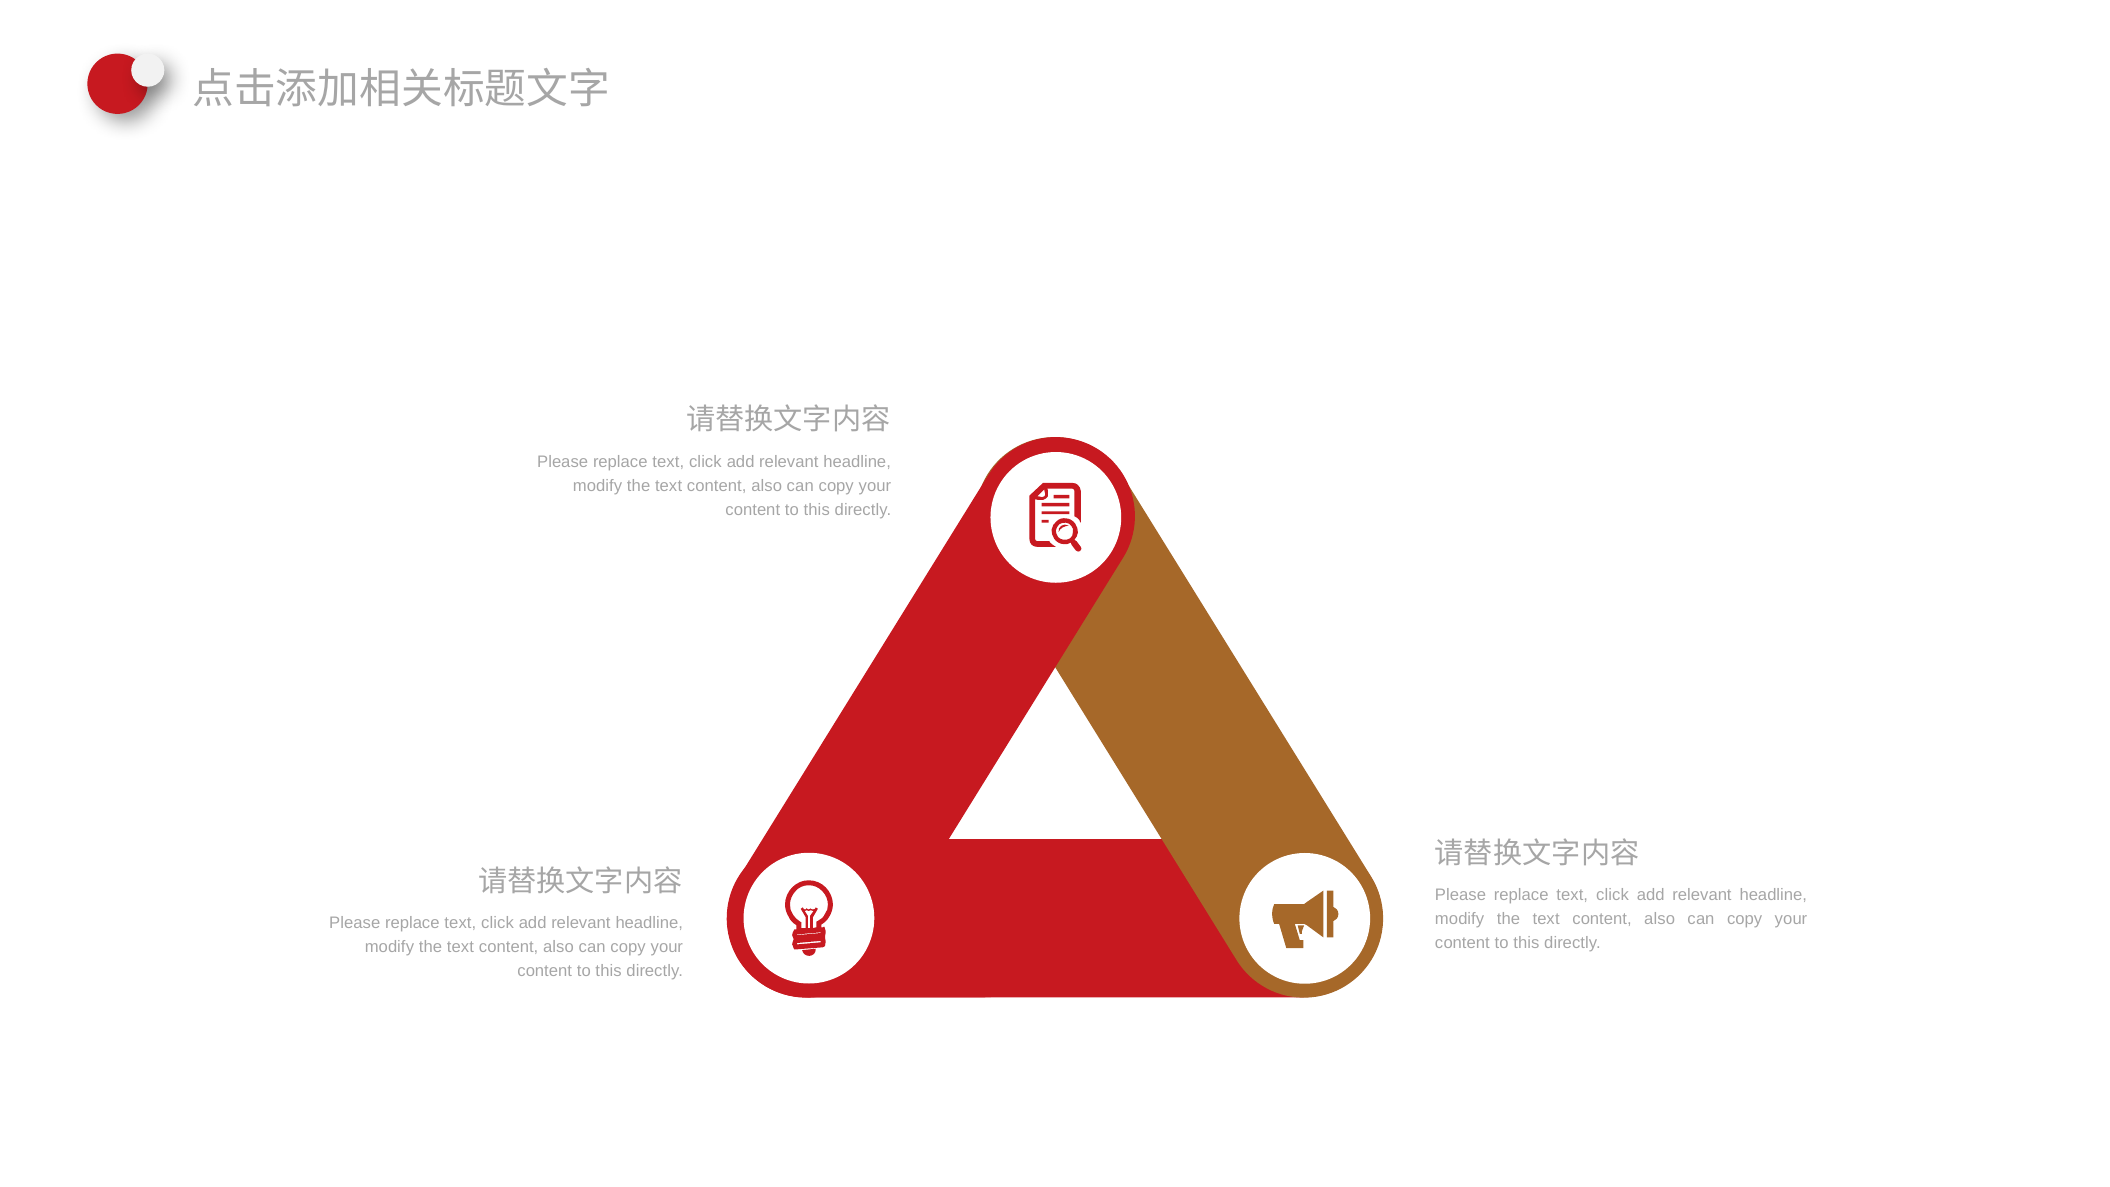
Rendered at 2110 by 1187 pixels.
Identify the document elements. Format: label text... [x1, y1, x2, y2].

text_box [310, 847, 699, 986]
text_box [130, 52, 166, 88]
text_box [1420, 819, 1823, 959]
text_box 点击添加相关标题文字 [176, 53, 680, 114]
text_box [518, 386, 907, 525]
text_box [726, 401, 1383, 1034]
text_box [86, 52, 142, 115]
